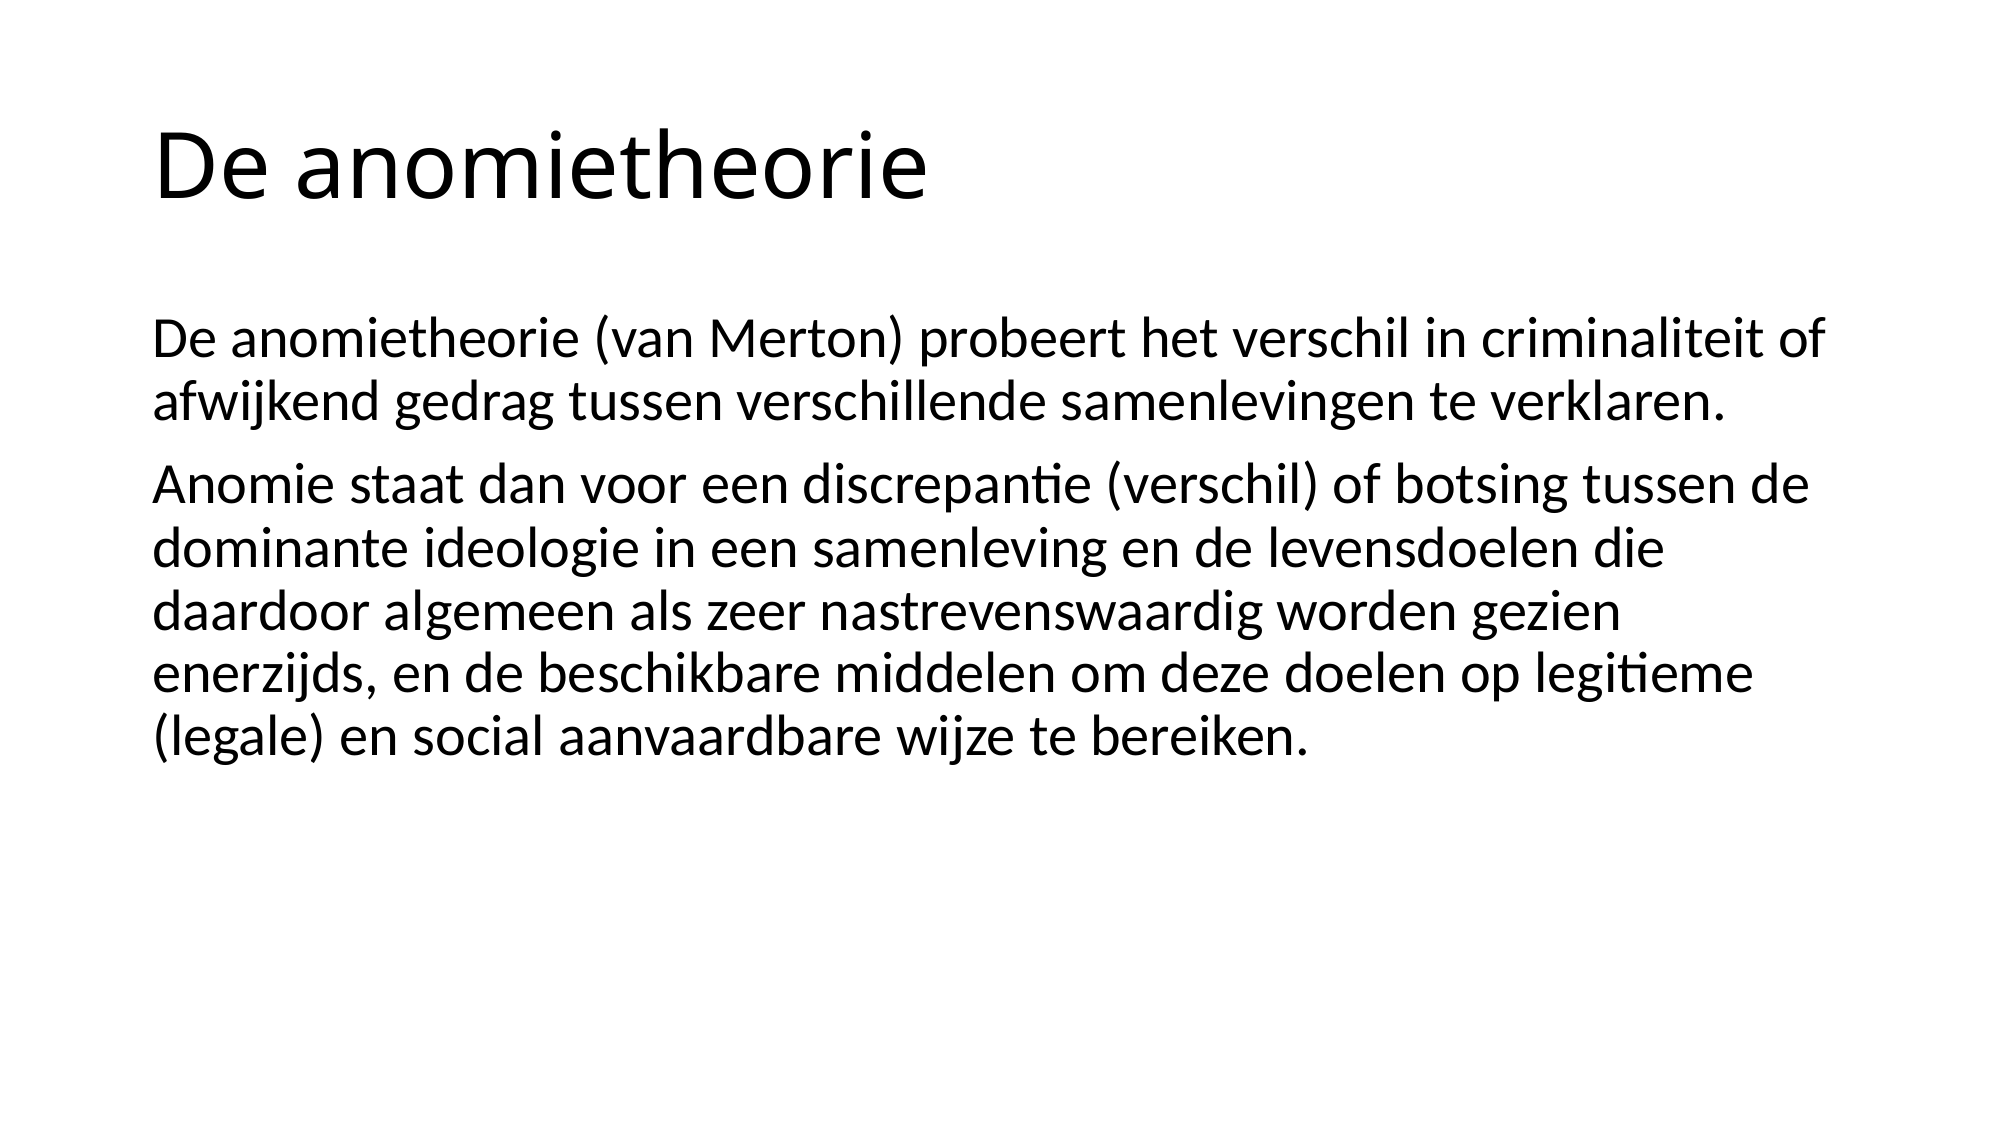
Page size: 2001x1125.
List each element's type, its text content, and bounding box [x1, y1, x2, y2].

title De anomietheorie [137, 59, 1863, 278]
list De anomietheorie (van Merton) probeert het verschil in criminaliteit of afwijkend gedrag tussen verschillende samenlevingen te verklaren. Anomie staat dan voor een discrepantie (verschil) of botsing tussen de dominante ideologie in een samenleving en de levensdoelen die daardoor algemeen als zeer nastrevenswaardig worden gezien enerzijds, en de beschikbare middelen om deze doelen op legitieme (legale) en social aanvaardbare wijze te bereiken. [137, 299, 1863, 1014]
